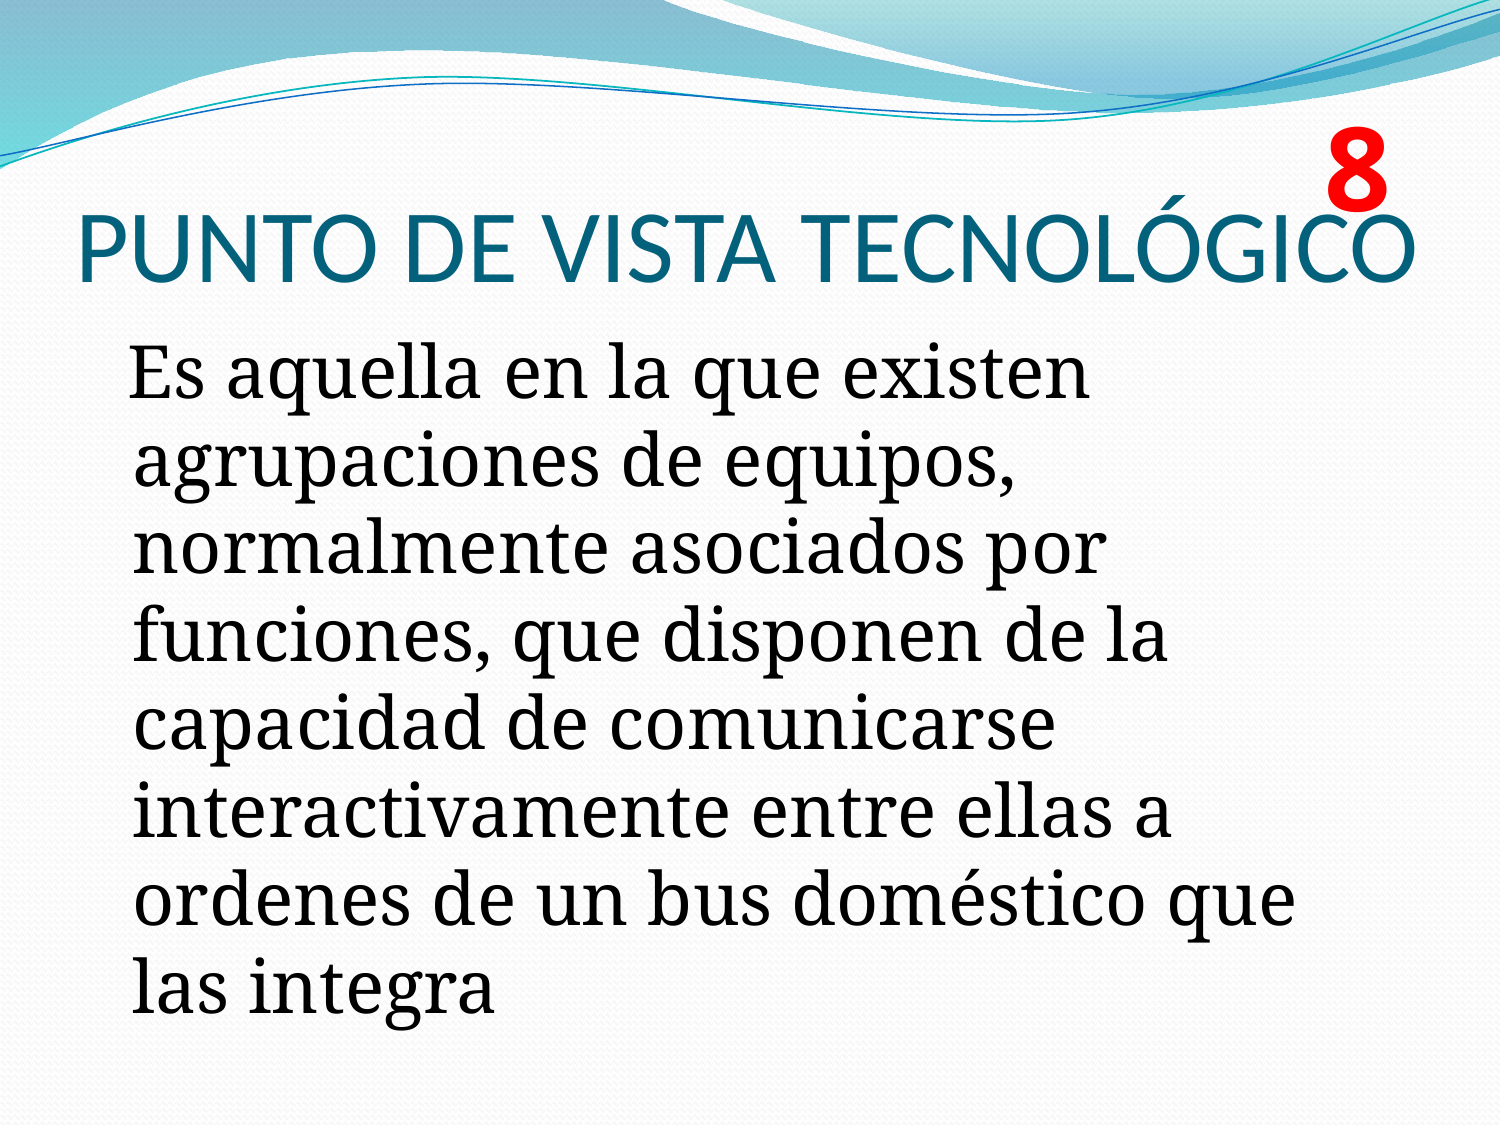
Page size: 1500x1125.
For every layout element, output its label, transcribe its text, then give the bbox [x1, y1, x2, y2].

text_box 8 [1218, 0, 1500, 235]
list Es aquella en la que existen agrupaciones de equipos, normalmente asociados por funciones, que disponen de la capacidad de comunicarse interactivamente entre ellas a ordenes de un bus doméstico que las integra [75, 317, 1425, 1038]
title PUNTO DE VISTA TECNOLÓGICO [75, 115, 1425, 303]
